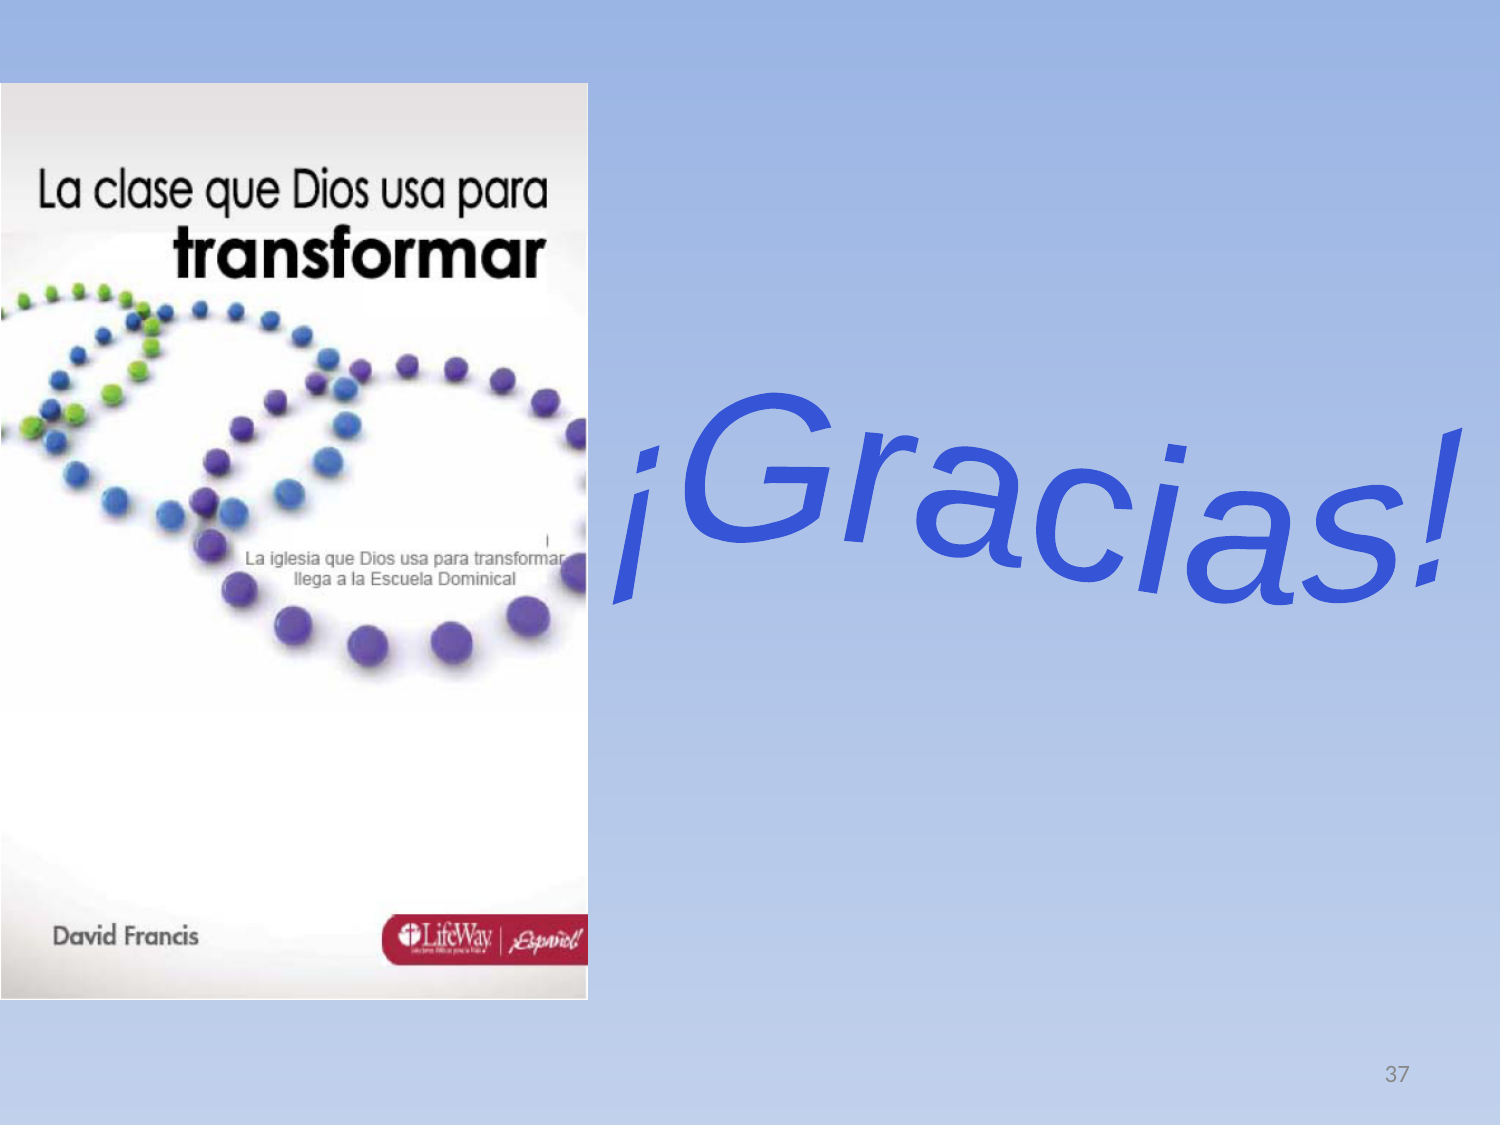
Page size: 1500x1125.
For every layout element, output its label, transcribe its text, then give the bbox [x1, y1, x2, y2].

picture [0, 82, 588, 1001]
slide_number 37 [1074, 1042, 1425, 1103]
